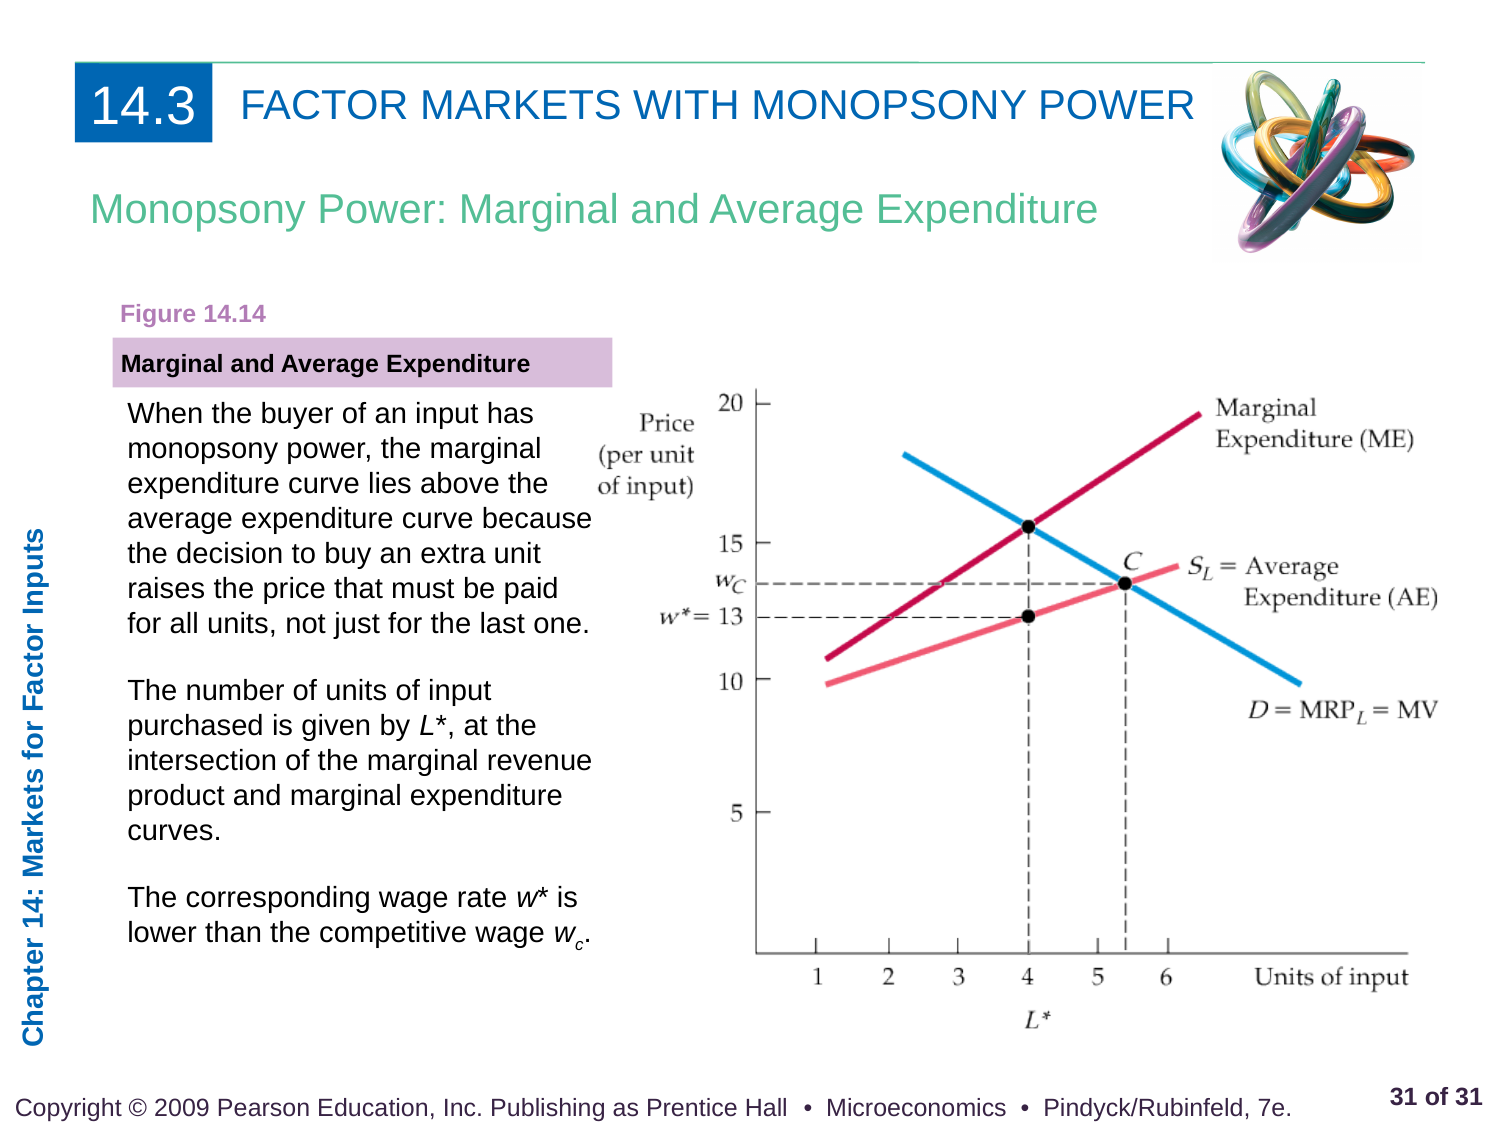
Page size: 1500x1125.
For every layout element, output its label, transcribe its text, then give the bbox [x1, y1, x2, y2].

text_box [1420, 62, 1426, 69]
text_box Monopsony Power: Marginal and Average Expenditure [74, 174, 1138, 238]
text_box When the buyer of an input has monopsony power, the marginal expenditure curve lies above the average expenditure curve because the decision to buy an extra unit raises the price that must be paid for all units, not just for the last one. The number of units of input purchased is given by L*, at the intersection of the marginal revenue product and marginal expenditure curves. The corresponding wage rate w* is lower than the competitive wage wc. [112, 387, 564, 988]
text_box Figure 14.14 [112, 287, 288, 338]
picture [571, 349, 1500, 1054]
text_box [74, 62, 1213, 143]
text_box Marginal and Average Expenditure [112, 337, 613, 387]
picture [1212, 63, 1422, 263]
